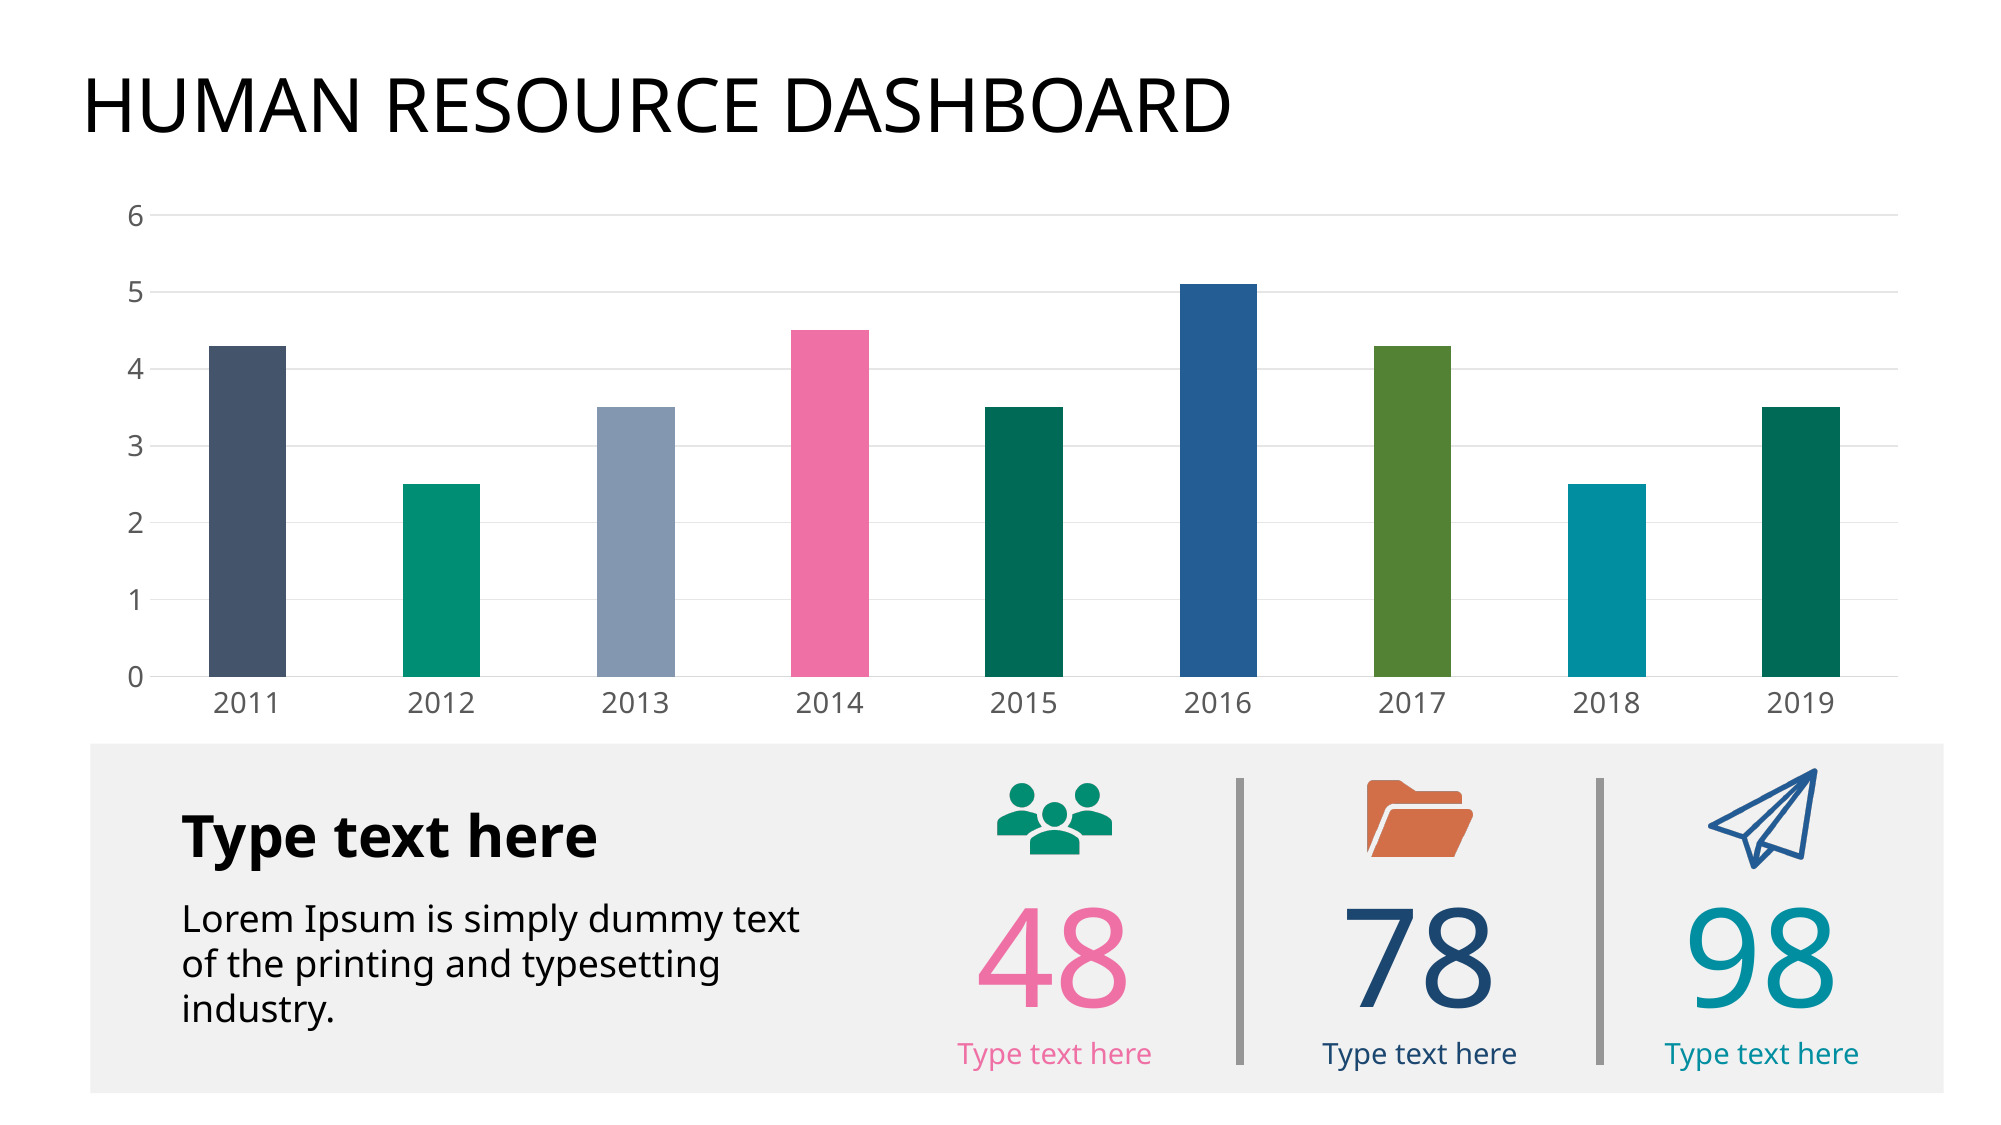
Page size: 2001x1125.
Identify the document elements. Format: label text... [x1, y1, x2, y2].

title HUMAN RESOURCE DASHBOARD [66, 0, 1944, 218]
chart [90, 183, 1935, 735]
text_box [90, 743, 1944, 1094]
